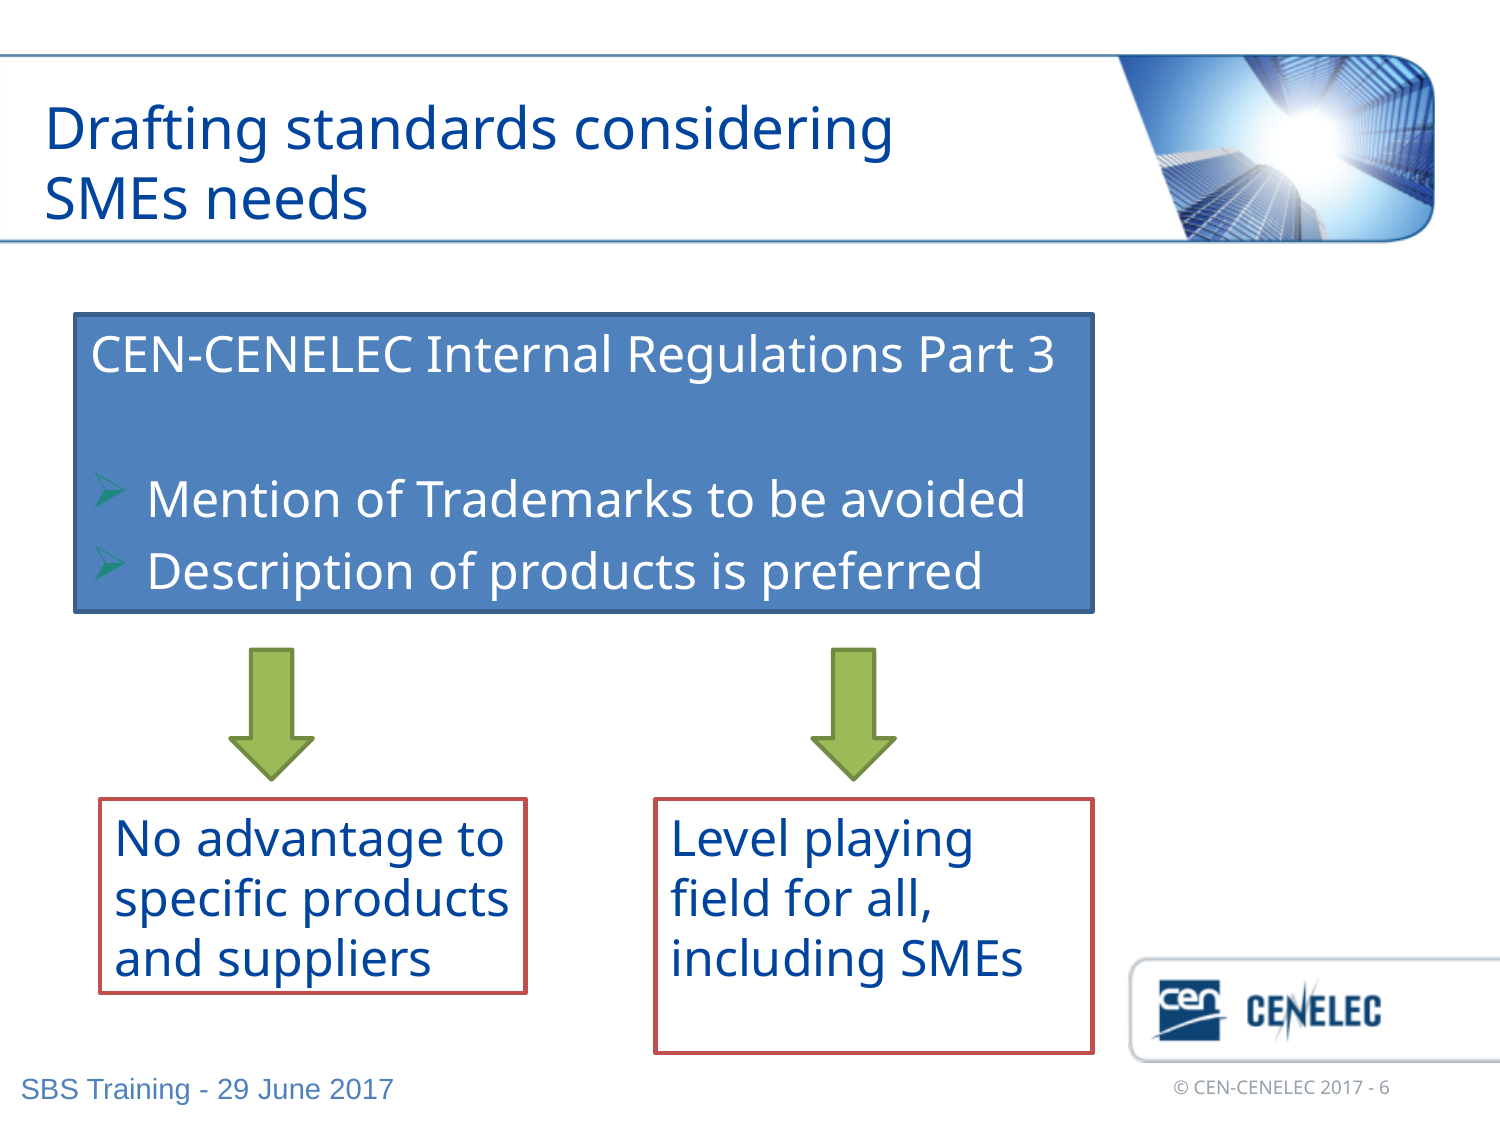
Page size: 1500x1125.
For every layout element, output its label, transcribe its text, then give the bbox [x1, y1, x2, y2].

picture [0, 54, 1435, 244]
text_box No advantage to specific products and suppliers [98, 797, 528, 995]
text_box [228, 647, 315, 782]
list CEN-CENELEC Internal Regulations Part 3 Mention of Trademarks to be avoided Description of products is preferred [73, 312, 1095, 614]
text_box Level playing field for all, including SMEs [653, 797, 1095, 1055]
picture [1113, 940, 1500, 1074]
text_box [810, 647, 897, 782]
title Drafting standards considering SMEs needs [29, 66, 1071, 256]
